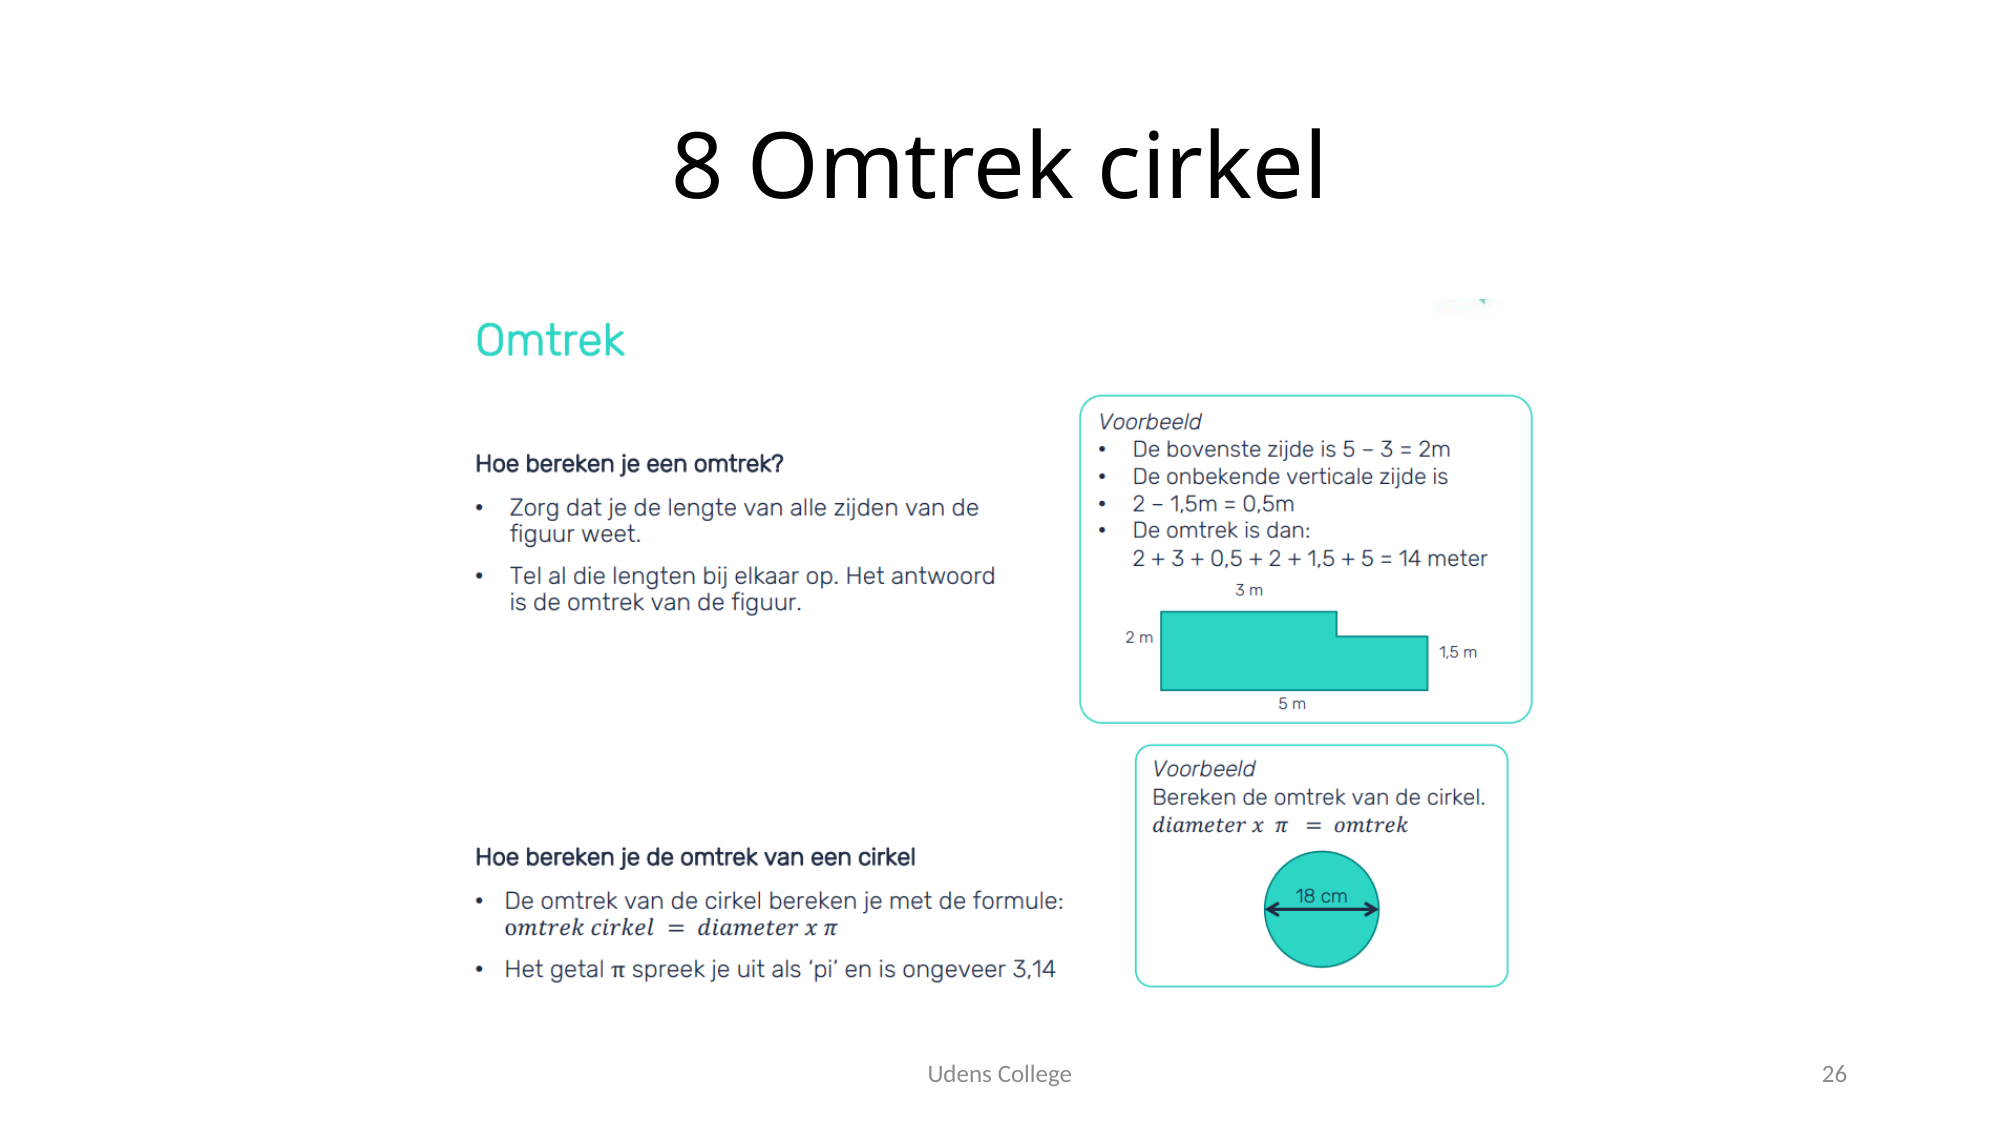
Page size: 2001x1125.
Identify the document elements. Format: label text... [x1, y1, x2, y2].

title 8 Omtrek cirkel [137, 59, 1863, 278]
footer Udens College [662, 1042, 1338, 1103]
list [462, 299, 1538, 1014]
slide_number 26 [1412, 1042, 1863, 1103]
